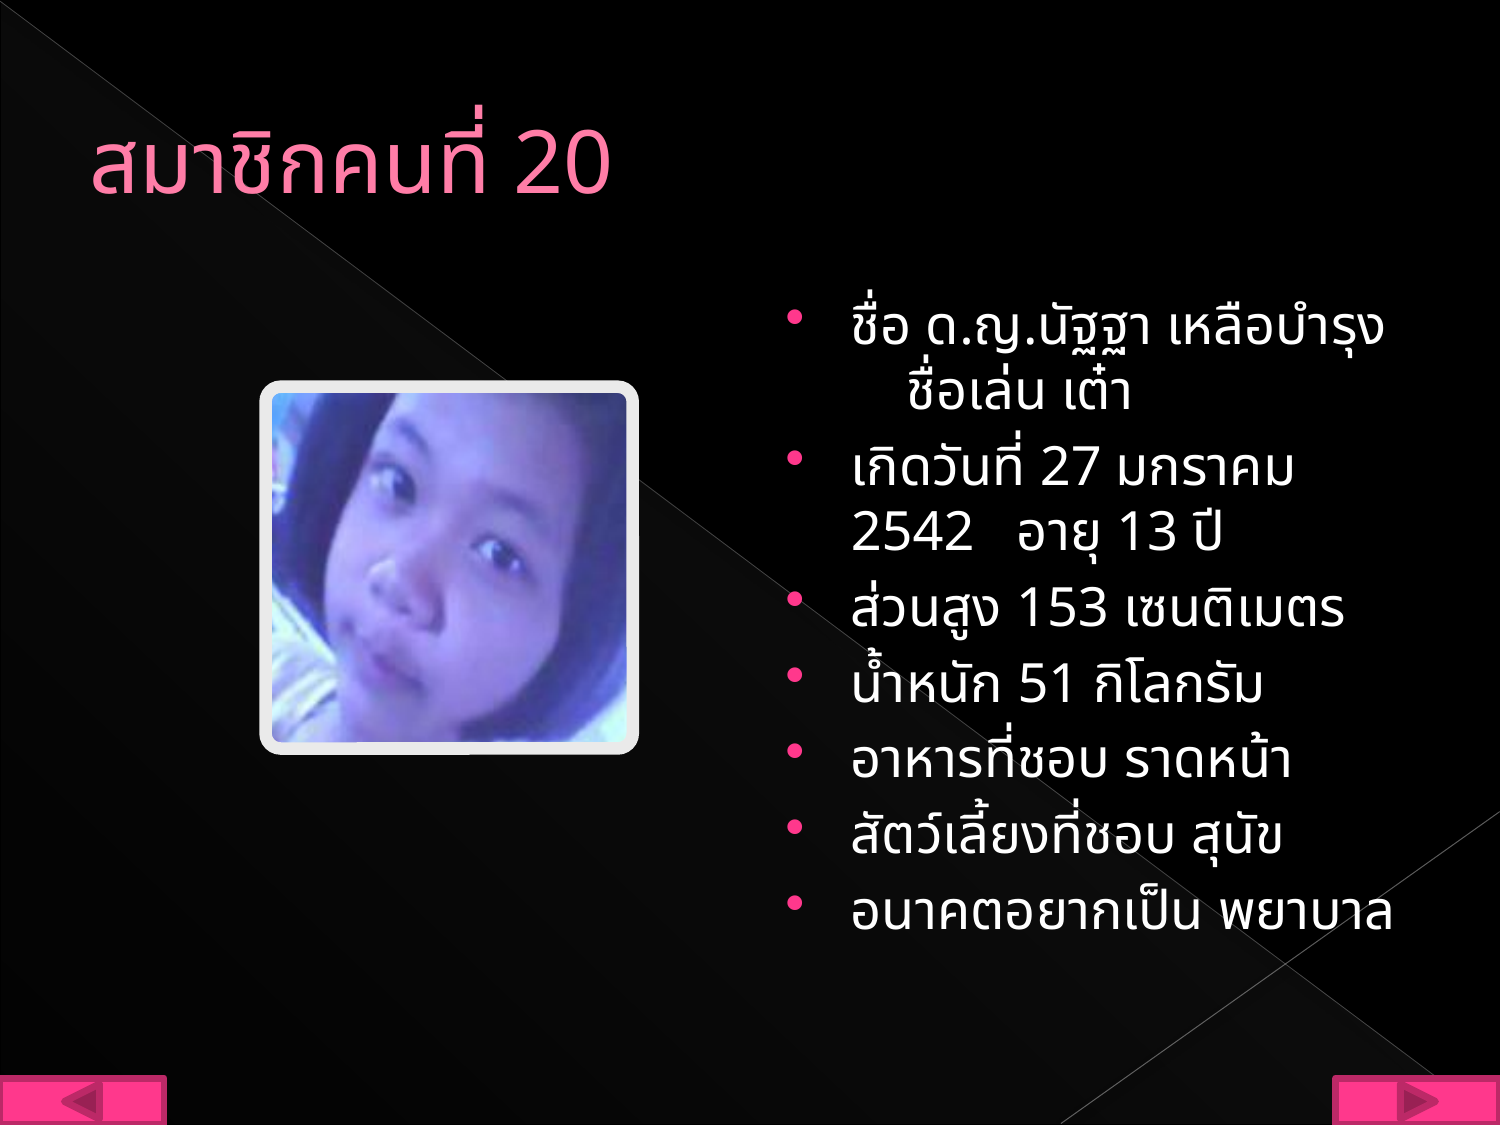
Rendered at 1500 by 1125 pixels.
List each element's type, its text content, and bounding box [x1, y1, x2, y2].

text_box [1332, 1075, 1500, 1125]
text_box [0, 1075, 167, 1125]
title สมาชิกคนที่ 20 [75, 43, 1425, 274]
list ชื่อ ด.ญ.นัฐฐา เหลือบำรุง ชื่อเล่น เต๋า เกิดวันที่ 27 มกราคม 2542 อายุ 13 ปี ส่วนสูง 153 เซนติเมตร น้ำหนัก 51 กิโลกรัม อาหารที่ชอบ ราดหน้า สัตว์เลี้ยงที่ชอบ สุนัข อนาคตอยากเป็น พยาบาล [762, 282, 1425, 1025]
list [265, 386, 633, 749]
